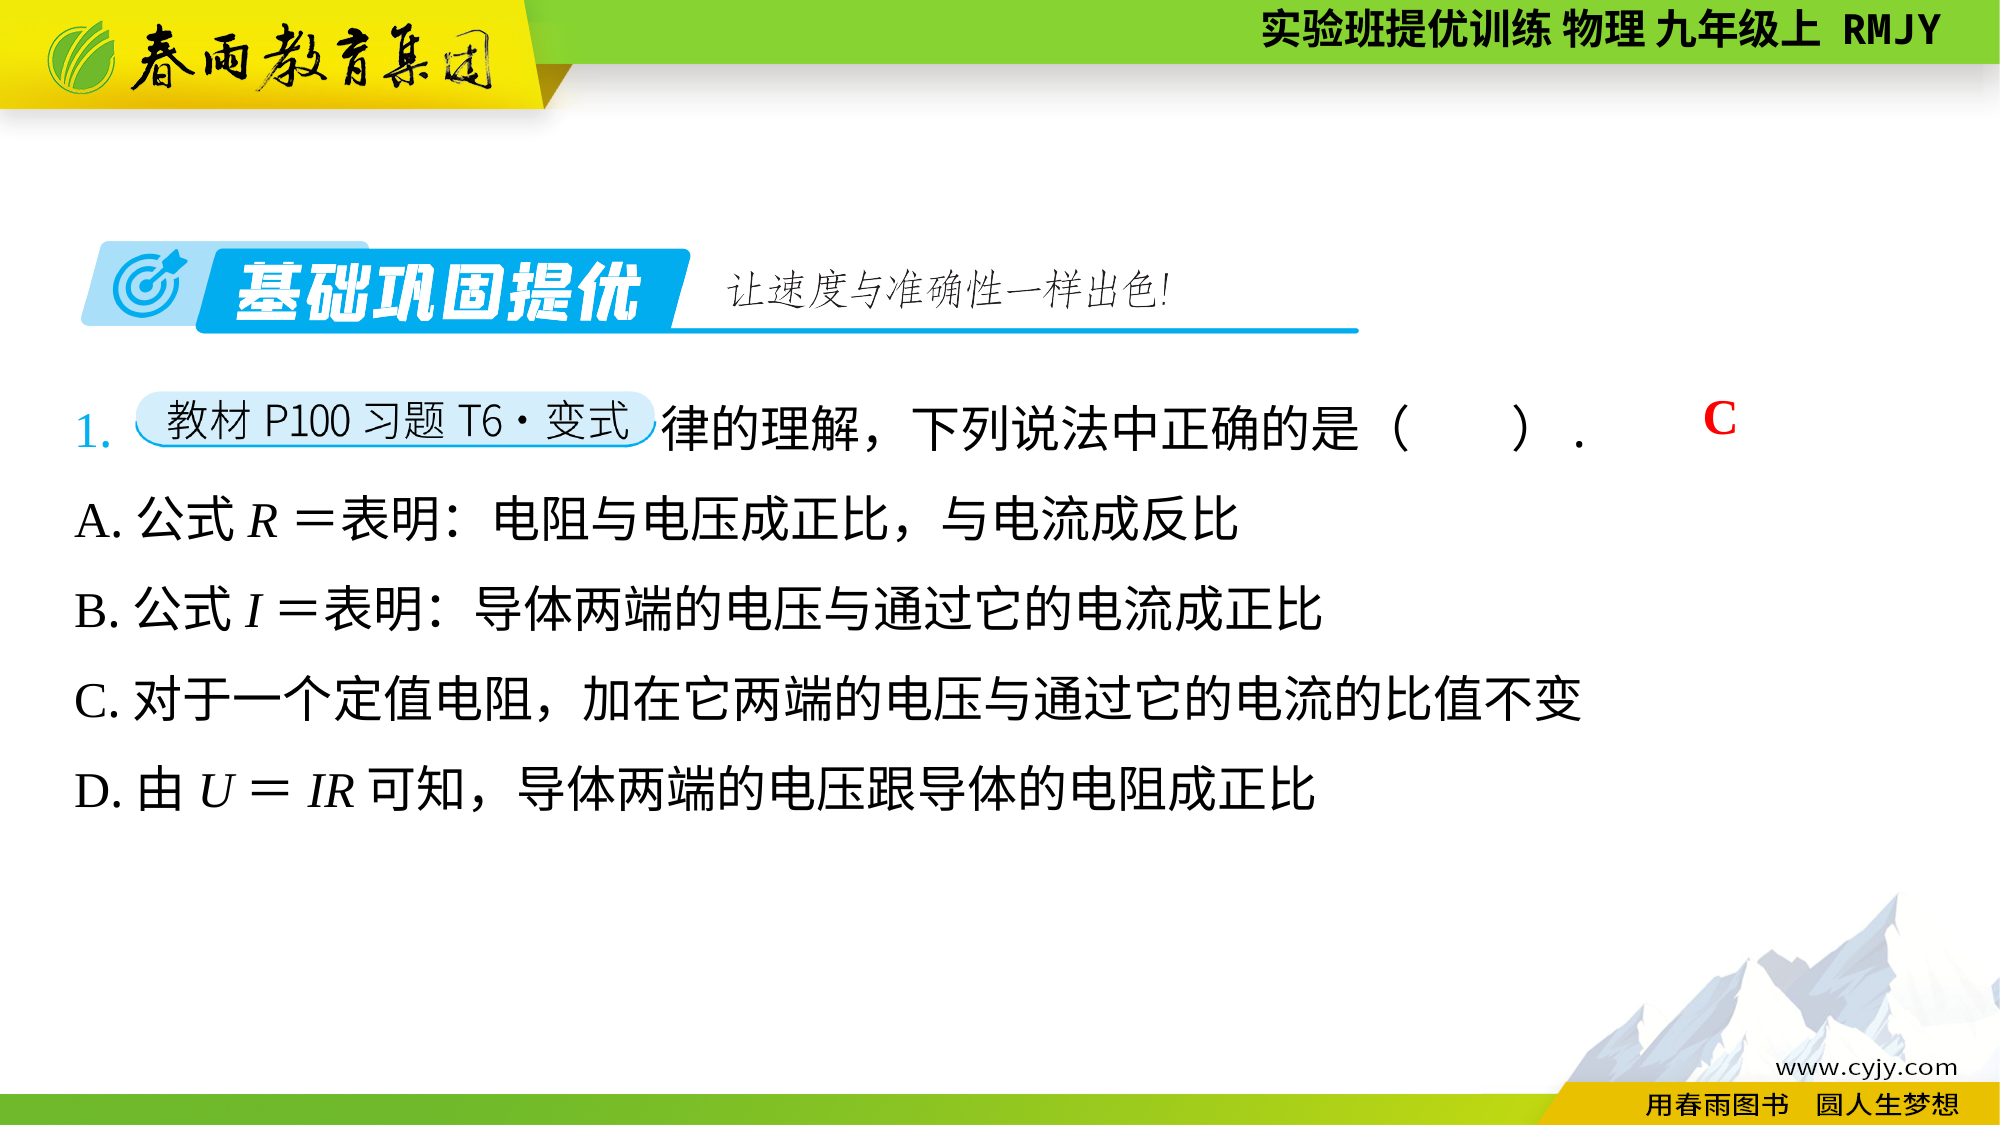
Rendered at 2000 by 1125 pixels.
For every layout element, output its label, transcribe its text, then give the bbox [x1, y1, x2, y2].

text_box C [1687, 376, 1754, 452]
picture [0, 0, 2000, 1125]
